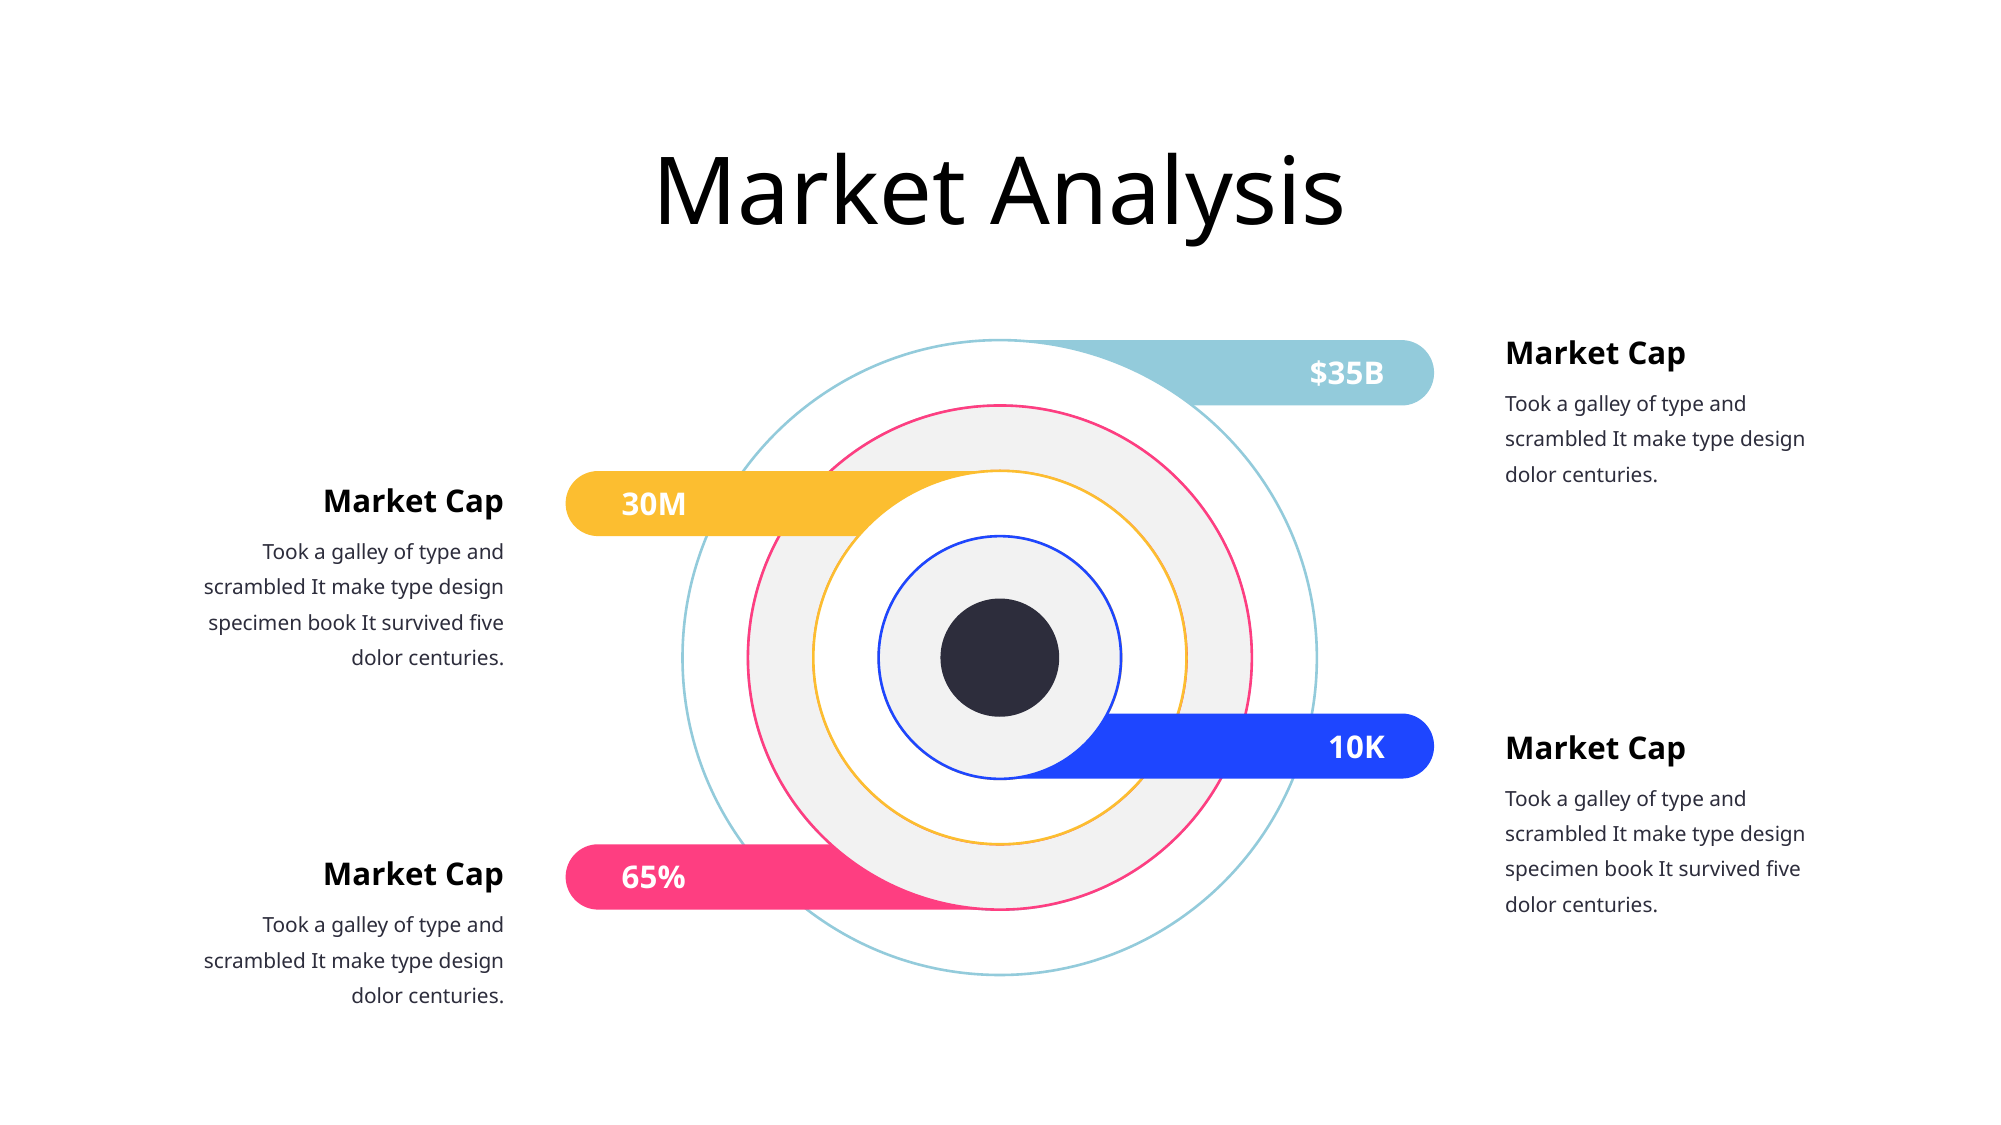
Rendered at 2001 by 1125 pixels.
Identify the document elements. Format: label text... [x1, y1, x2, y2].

text_box Market Cap [265, 473, 519, 520]
text_box [830, 405, 1252, 713]
text_box Took a galley of type and scrambled It make type design specimen book It survived five dolor centuries. [1490, 767, 1839, 924]
text_box [940, 598, 1060, 717]
text_box 30M [606, 477, 714, 530]
text_box [1024, 340, 1435, 406]
text_box [1015, 713, 1435, 779]
text_box Took a galley of type and scrambled It make type design specimen book It survived five dolor centuries. [171, 520, 519, 677]
text_box [813, 470, 1187, 845]
text_box Took a galley of type and scrambled It make type design dolor centuries. [1490, 372, 1839, 494]
text_box Took a galley of type and scrambled It make type design dolor centuries. [171, 893, 519, 1015]
text_box 65% [606, 850, 727, 903]
text_box [565, 471, 978, 537]
text_box Market Cap [1490, 326, 1744, 372]
text_box [878, 536, 1122, 779]
text_box Market Cap [1490, 720, 1744, 767]
text_box Market Cap [265, 847, 519, 893]
text_box 10K [1302, 719, 1400, 772]
text_box [682, 537, 829, 844]
text_box [747, 537, 1221, 910]
text_box [743, 340, 1317, 713]
text_box $35B [1251, 346, 1400, 399]
text_box Market Analysis [637, 123, 1362, 251]
text_box [807, 779, 1293, 976]
text_box [565, 844, 982, 910]
